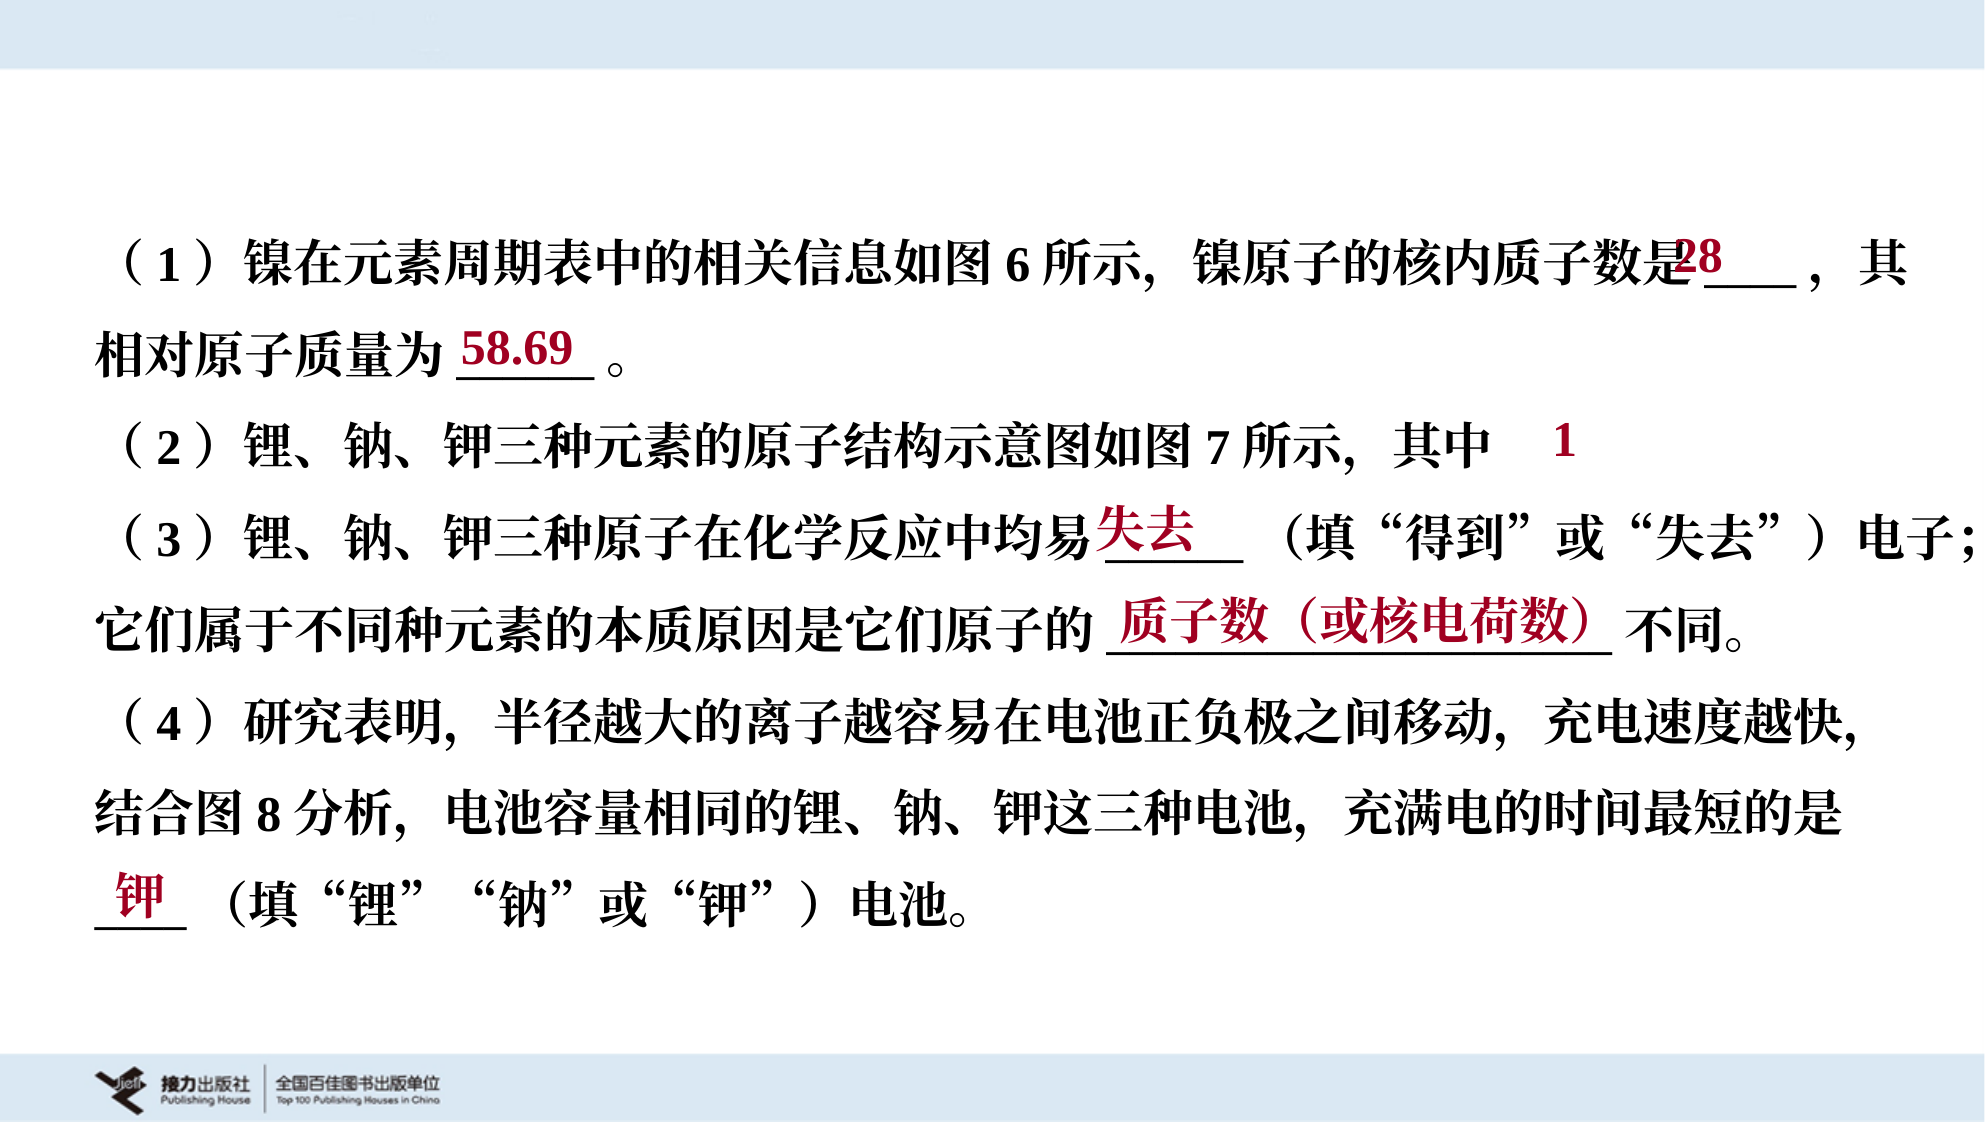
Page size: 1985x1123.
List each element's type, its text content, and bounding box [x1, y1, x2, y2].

text_box 钾 [97, 837, 184, 925]
text_box 58.69 [442, 286, 592, 375]
text_box 28 [1654, 195, 1742, 283]
text_box 质子数（或核电荷数） [1100, 561, 1640, 650]
picture [0, 0, 1985, 1122]
text_box （4）研究表明，半径越大的离子越容易在电池正负极之间移动，充电速度越快， 结合图8分析，电池容量相同的锂、钠、钾这三种电池，充满电的时间最短的是 ____（填“锂”“钠”或“钾”）电池。 [94, 658, 1892, 934]
text_box 失去 [1077, 470, 1214, 558]
text_box 1 [1533, 378, 1596, 467]
